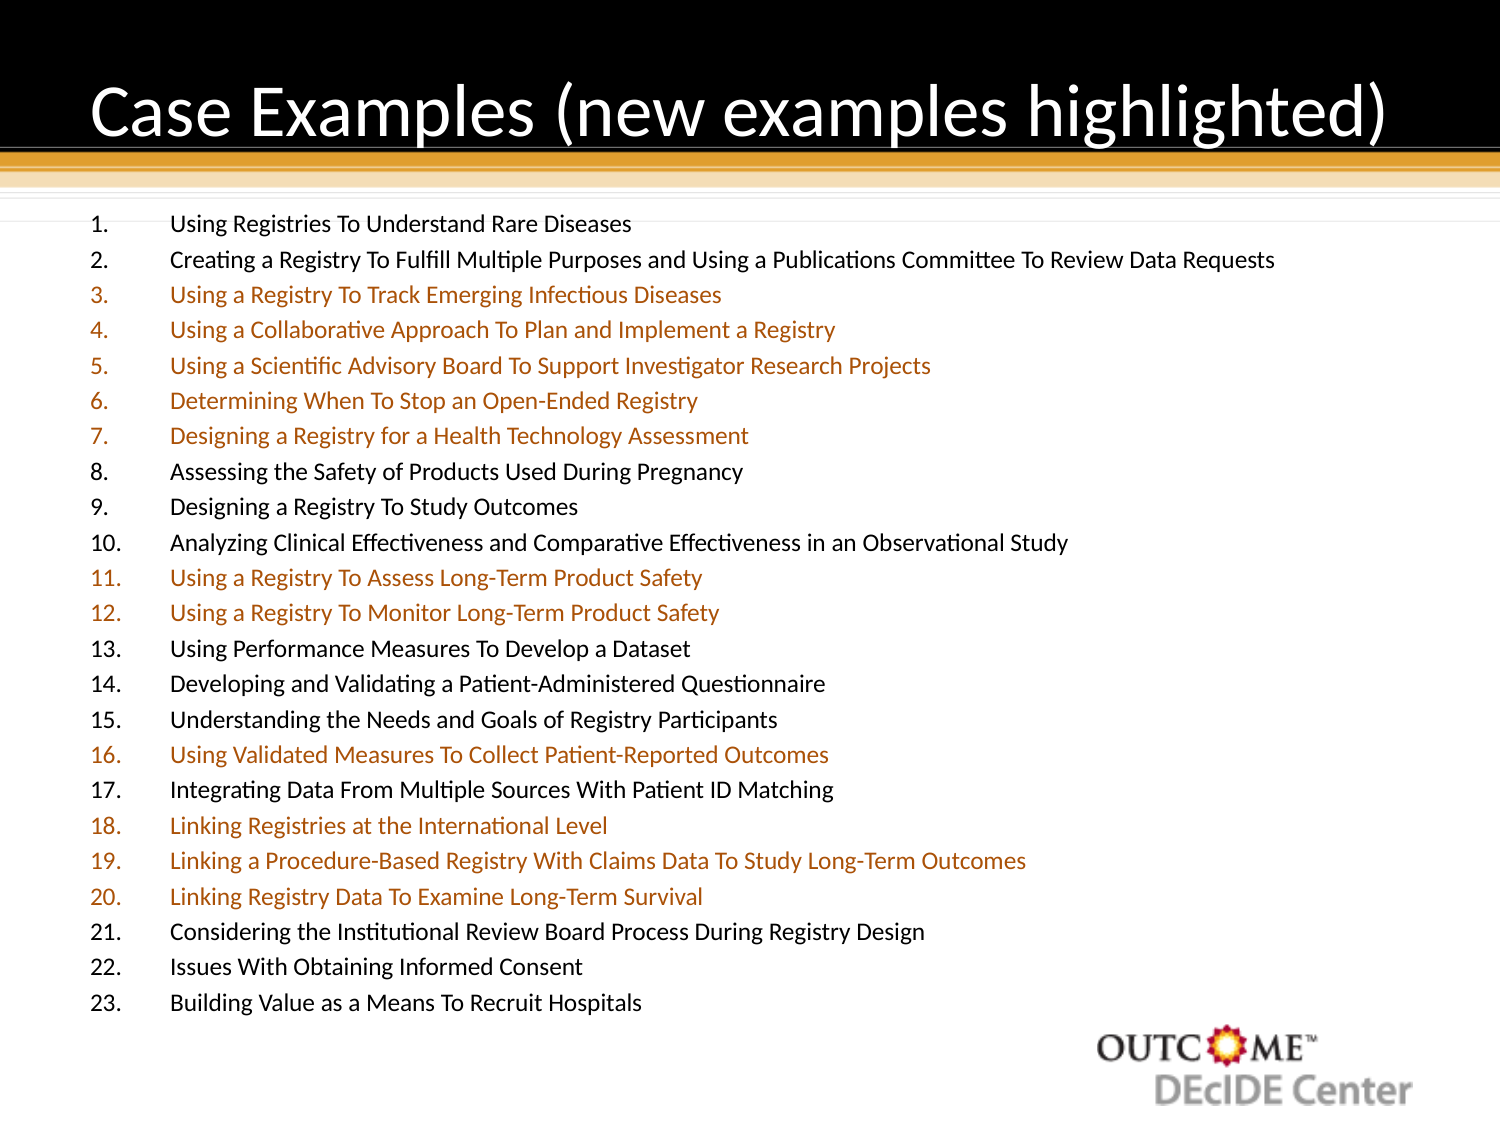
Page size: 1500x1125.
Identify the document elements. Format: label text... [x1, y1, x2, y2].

picture [1097, 1026, 1413, 1106]
title Case Examples (new examples highlighted) [74, 12, 1463, 201]
picture [0, 0, 1500, 223]
list Using Registries To Understand Rare Diseases Creating a Registry To Fulfill Multiple Purposes and Using a Publications Committee To Review Data Requests Using a Registry To Track Emerging Infectious Diseases Using a Collaborative Approach To Plan and Implement a Registry Using a Scientific Advisory Board To Support Investigator Research Projects Determining When To Stop an Open-Ended Registry Designing a Registry for a Health Technology Assessment Assessing the Safety of Products Used During Pregnancy Designing a Registry To Study Outcomes Analyzing Clinical Effectiveness and Comparative Effectiveness in an Observational Study Using a Registry To Assess Long-Term Product Safety Using a Registry To Monitor Long-Term Product Safety Using Performance Measures To Develop a Dataset Developing and Validating a Patient-Administered Questionnaire Understanding the Needs and Goals of Registry Participants Using Validated Measures To Collect Patient-Reported Outcomes Integrating Data From Multiple Sources With Patient ID Matching Linking Registries at the International Level Linking a Procedure-Based Registry With Claims Data To Study Long-Term Outcomes Linking Registry Data To Examine Long-Term Survival Considering the Institutional Review Board Process During Registry Design Issues With Obtaining Informed Consent Building Value as a Means To Recruit Hospitals [74, 201, 1426, 1026]
